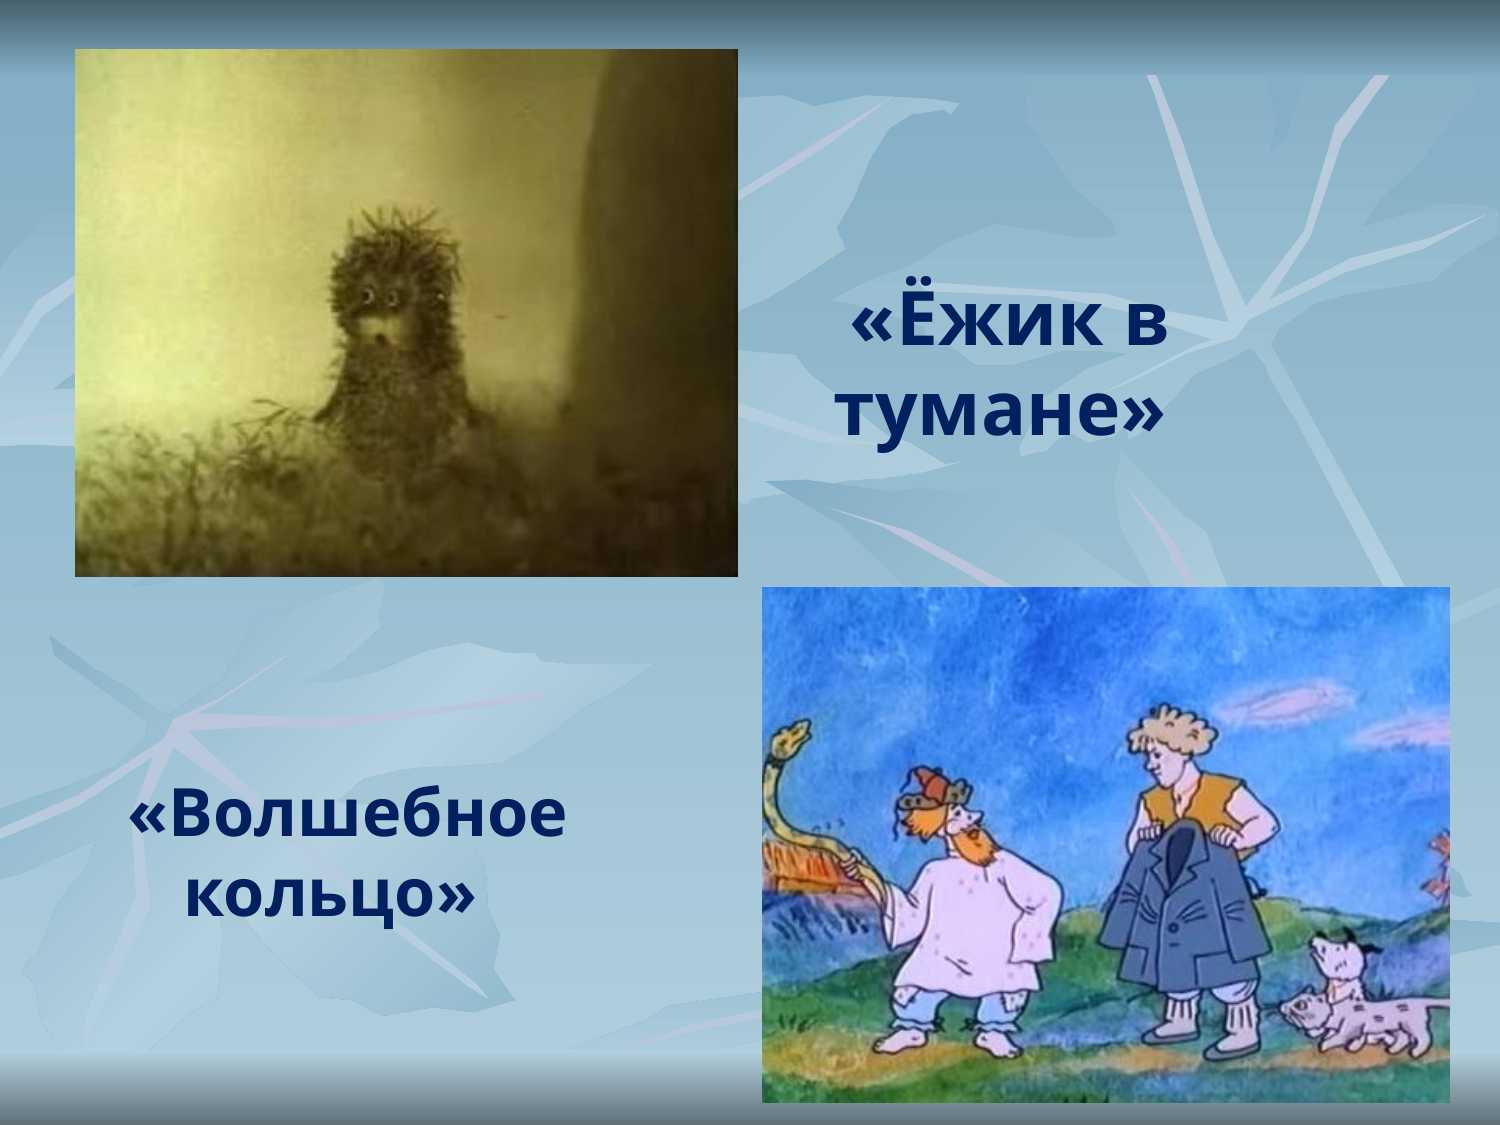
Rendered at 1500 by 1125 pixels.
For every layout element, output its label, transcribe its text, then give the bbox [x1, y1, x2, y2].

picture [762, 587, 1451, 1104]
list «Волшебное кольцо» [112, 762, 701, 863]
list «Ёжик в тумане» [762, 262, 1438, 363]
picture [74, 49, 738, 578]
